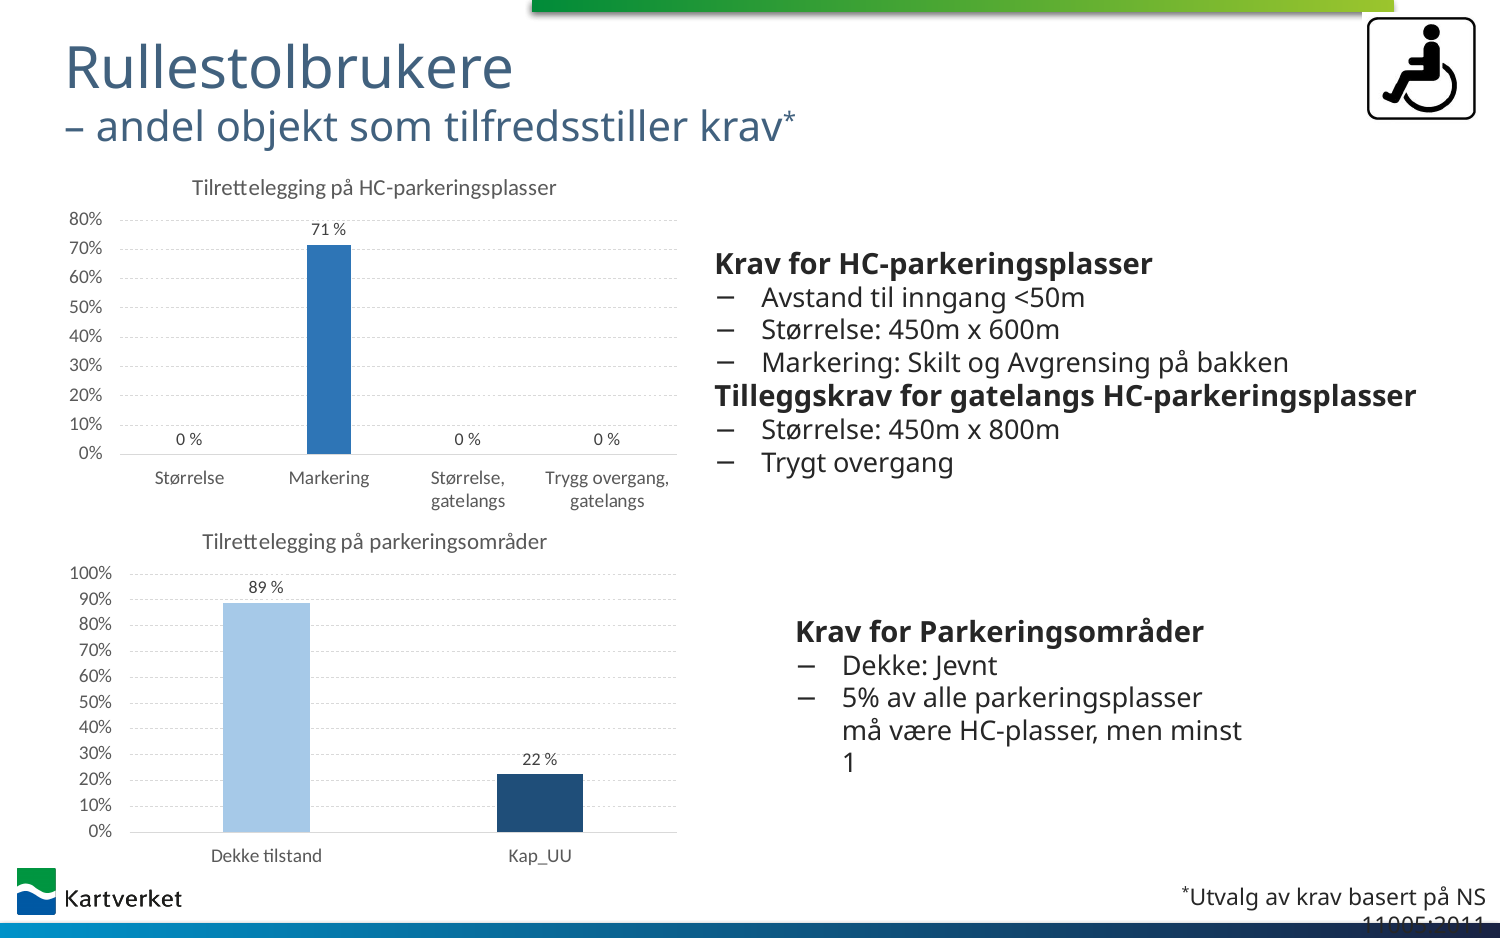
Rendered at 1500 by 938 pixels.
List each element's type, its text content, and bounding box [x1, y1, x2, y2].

text_box Krav for HC-parkeringsplasser Avstand til inngang <50m Størrelse: 450m x 600m Markering: Skilt og Avgrensing på bakken Tilleggskrav for gatelangs HC-parkeringsplasser Størrelse: 450m x 800m Trygt overgang [699, 237, 1433, 485]
text_box *Utvalg av krav basert på NS 11005:2011 [1068, 873, 1500, 938]
picture [62, 166, 688, 519]
picture [1362, 12, 1481, 126]
picture [62, 520, 688, 874]
text_box Rullestolbrukere – andel objekt som tilfredsstiller krav* [49, 25, 1431, 158]
text_box Krav for Parkeringsområder Dekke: Jevnt 5% av alle parkeringsplasser må være HC-plasser, men minst 1 [780, 605, 1261, 786]
